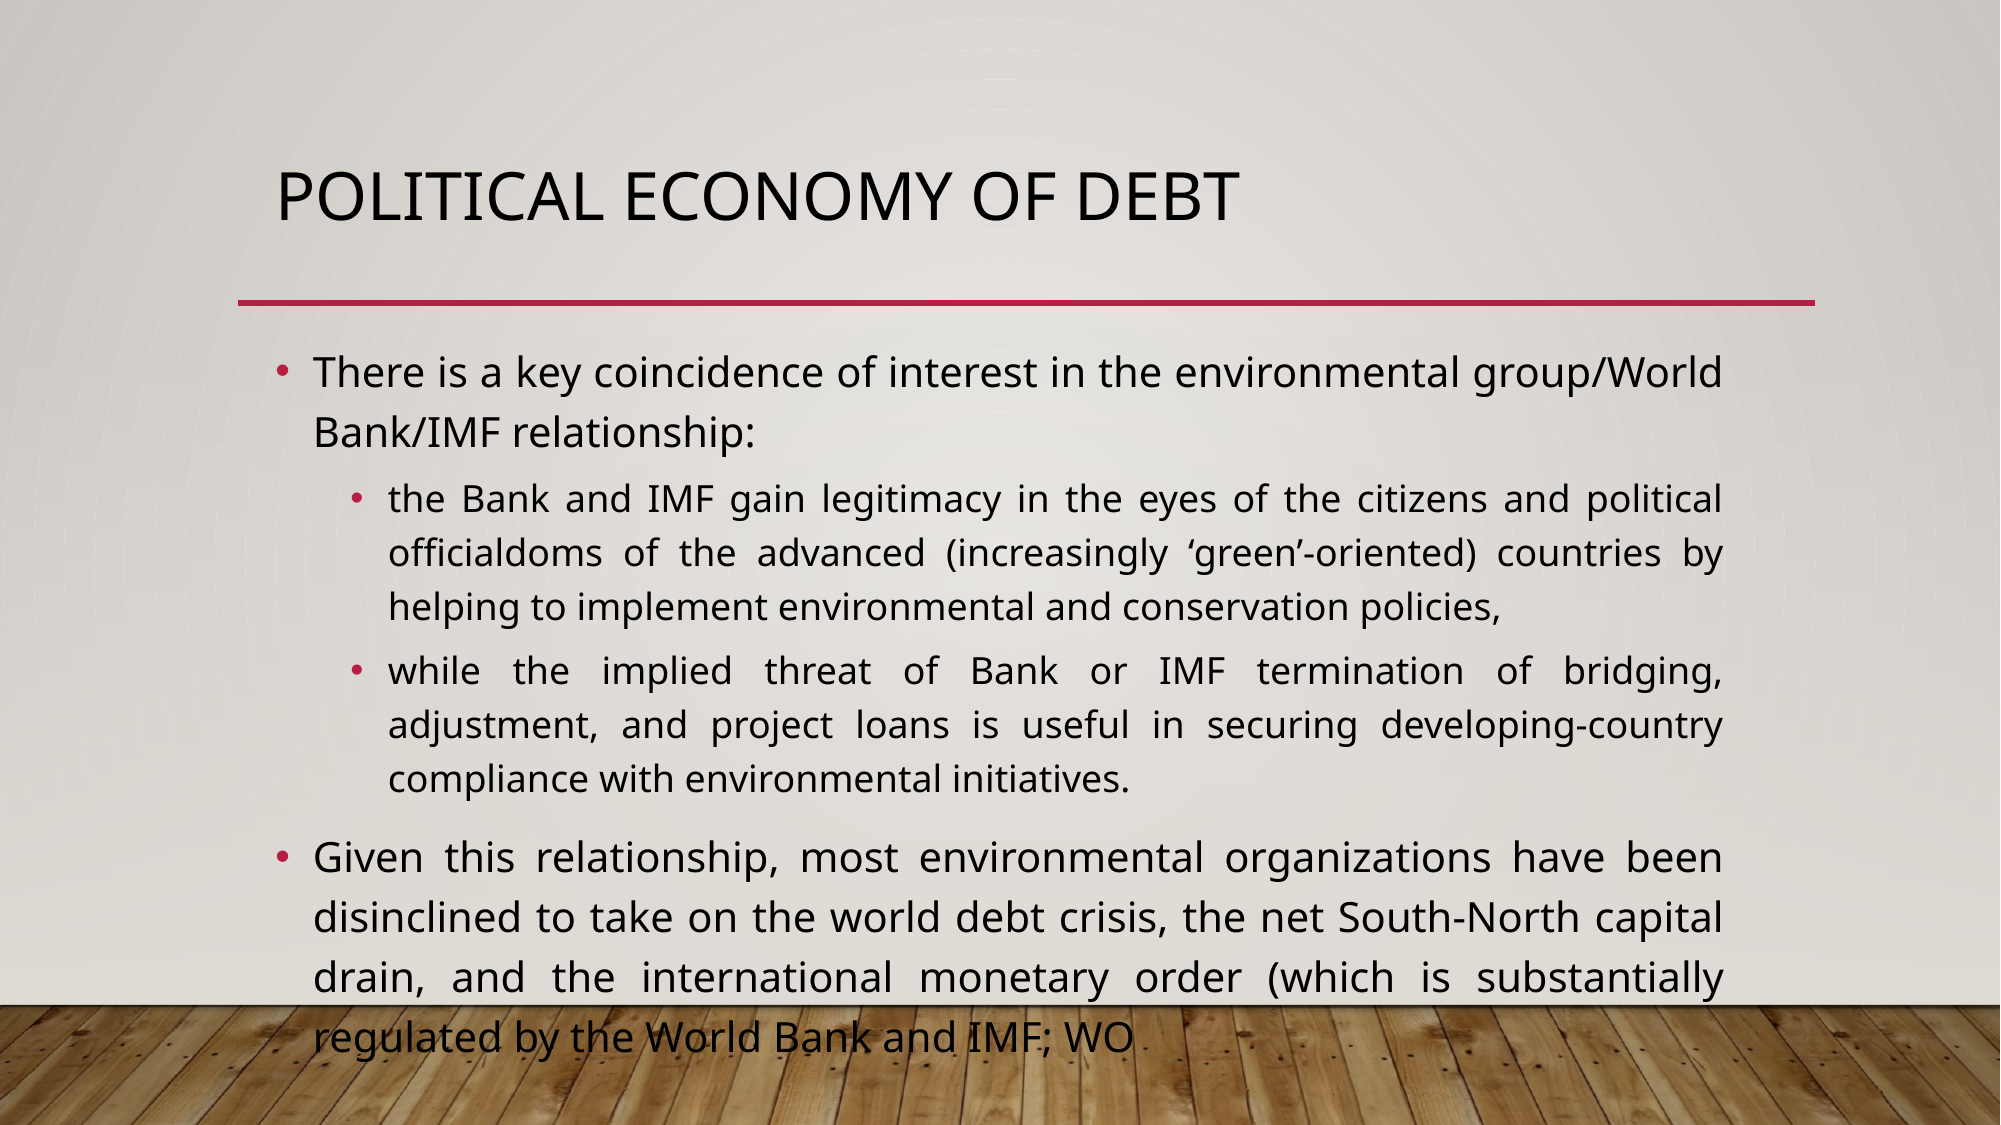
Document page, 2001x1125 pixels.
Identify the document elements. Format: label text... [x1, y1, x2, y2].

title political economy of debt [260, 155, 1836, 328]
list There is a key coincidence of interest in the environmental group/World Bank/IMF relationship: the Bank and IMF gain legitimacy in the eyes of the citizens and political officialdoms of the advanced (increasingly ‘green’-oriented) countries by helping to implement environmental and conservation policies, while the implied threat of Bank or IMF termination of bridging, adjustment, and project loans is useful in securing developing-country compliance with environmental initiatives. Given this relationship, most environmental organizations have been disinclined to take on the world debt crisis, the net South-North capital drain, and the international monetary order (which is substantially regulated by the World Bank and IMF; WO [260, 327, 1740, 994]
picture [0, 1005, 2000, 1125]
